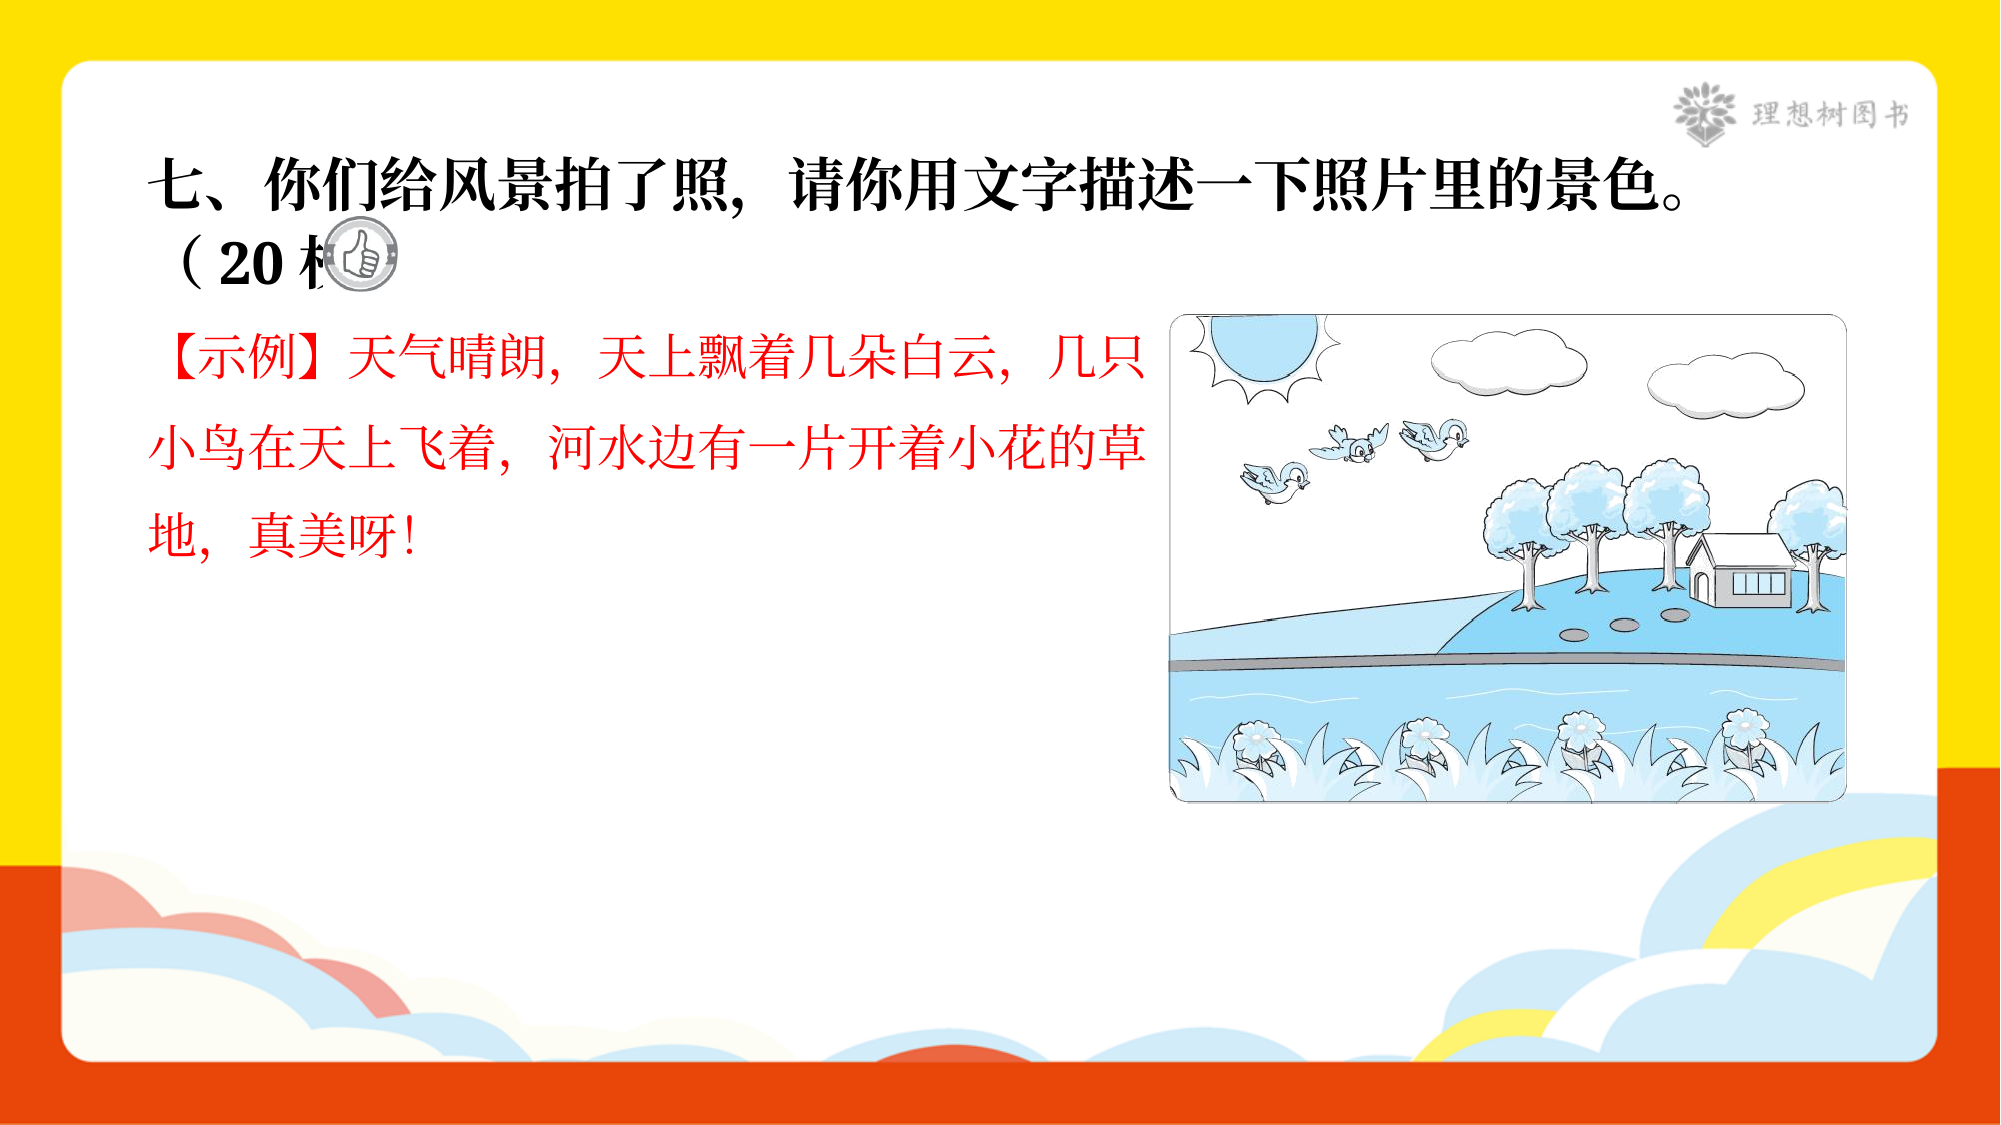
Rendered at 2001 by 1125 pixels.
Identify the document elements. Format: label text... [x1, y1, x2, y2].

text_box 【示例】天气晴朗，天上飘着几朵白云，几只 小鸟在天上飞着，河水边有一片开着小花的草 地，真美呀！ [146, 293, 1149, 555]
text_box 七、你们给风景拍了照，请你用文字描述一下照片里的景色。 （20枚 ） [146, 146, 1851, 353]
picture [0, 0, 2000, 1125]
